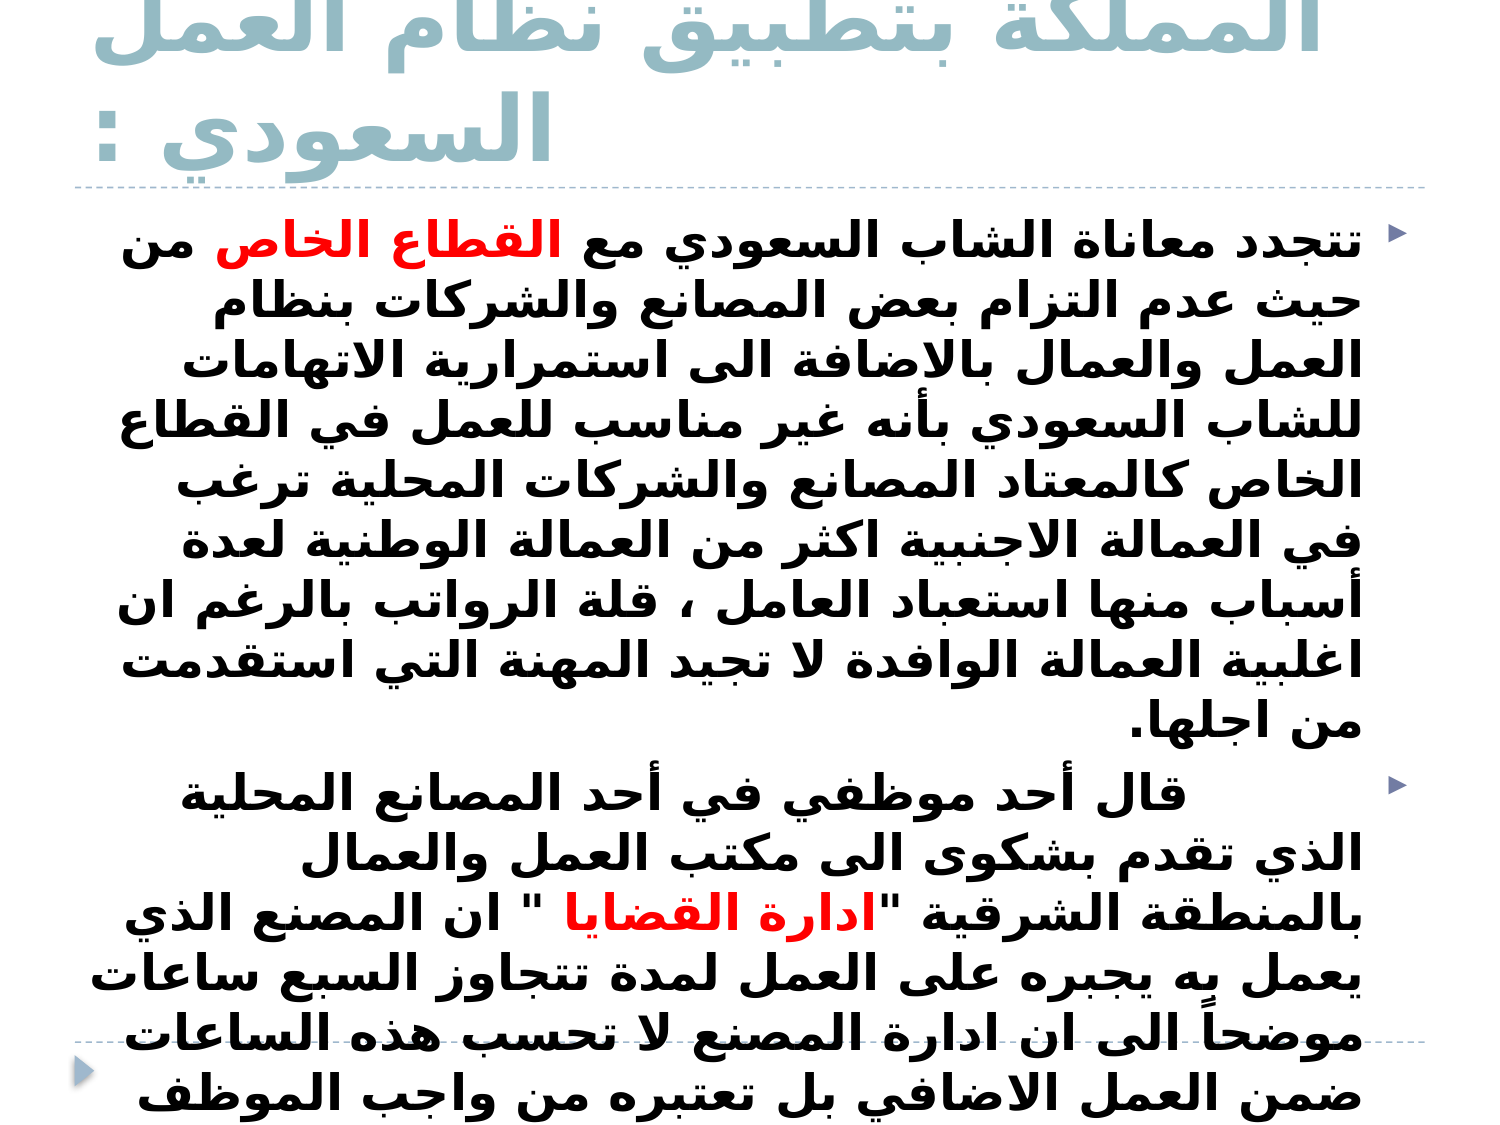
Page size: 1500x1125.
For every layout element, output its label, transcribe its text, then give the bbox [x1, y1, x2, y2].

title مخالفة بعض القطاعات في المملكة بتطبيق نظام العمل السعودي : [75, 24, 1425, 188]
list تتجدد معاناة الشاب السعودي مع القطاع الخاص من حيث عدم التزام بعض المصانع والشركات بنظام العمل والعمال بالاضافة الى استمرارية الاتهامات للشاب السعودي بأنه غير مناسب للعمل في القطاع الخاص كالمعتاد المصانع والشركات المحلية ترغب في العمالة الاجنبية اكثر من العمالة الوطنية لعدة أسباب منها استعباد العامل ، قلة الرواتب بالرغم ان اغلبية العمالة الوافدة لا تجيد المهنة التي استقدمت من اجلها. قال أحد موظفي في أحد المصانع المحلية الذي تقدم بشكوى الى مكتب العمل والعمال بالمنطقة الشرقية "ادارة القضايا " ان المصنع الذي يعمل به يجبره على العمل لمدة تتجاوز السبع ساعات موضحاً الى ان ادارة المصنع لا تحسب هذه الساعات ضمن العمل الاضافي بل تعتبره من واجب الموظف بالرغم ان نظام العمل والعمال الجديد لا يجيز لأصحاب المصانع تشغيل العمالة اكثر من سبع ساعات. ومع ذلك تزيد معاناة الموظف السعودي بعد ان يتقدم بشكوى الى مكتب العمل لا يلتزم صاحب العمل بالحضور بل يستمر في المماطلة وعدم الحضور الى الجلسات المحددة من ادارة القضايا بمكتب العمل. [75, 200, 1425, 1010]
